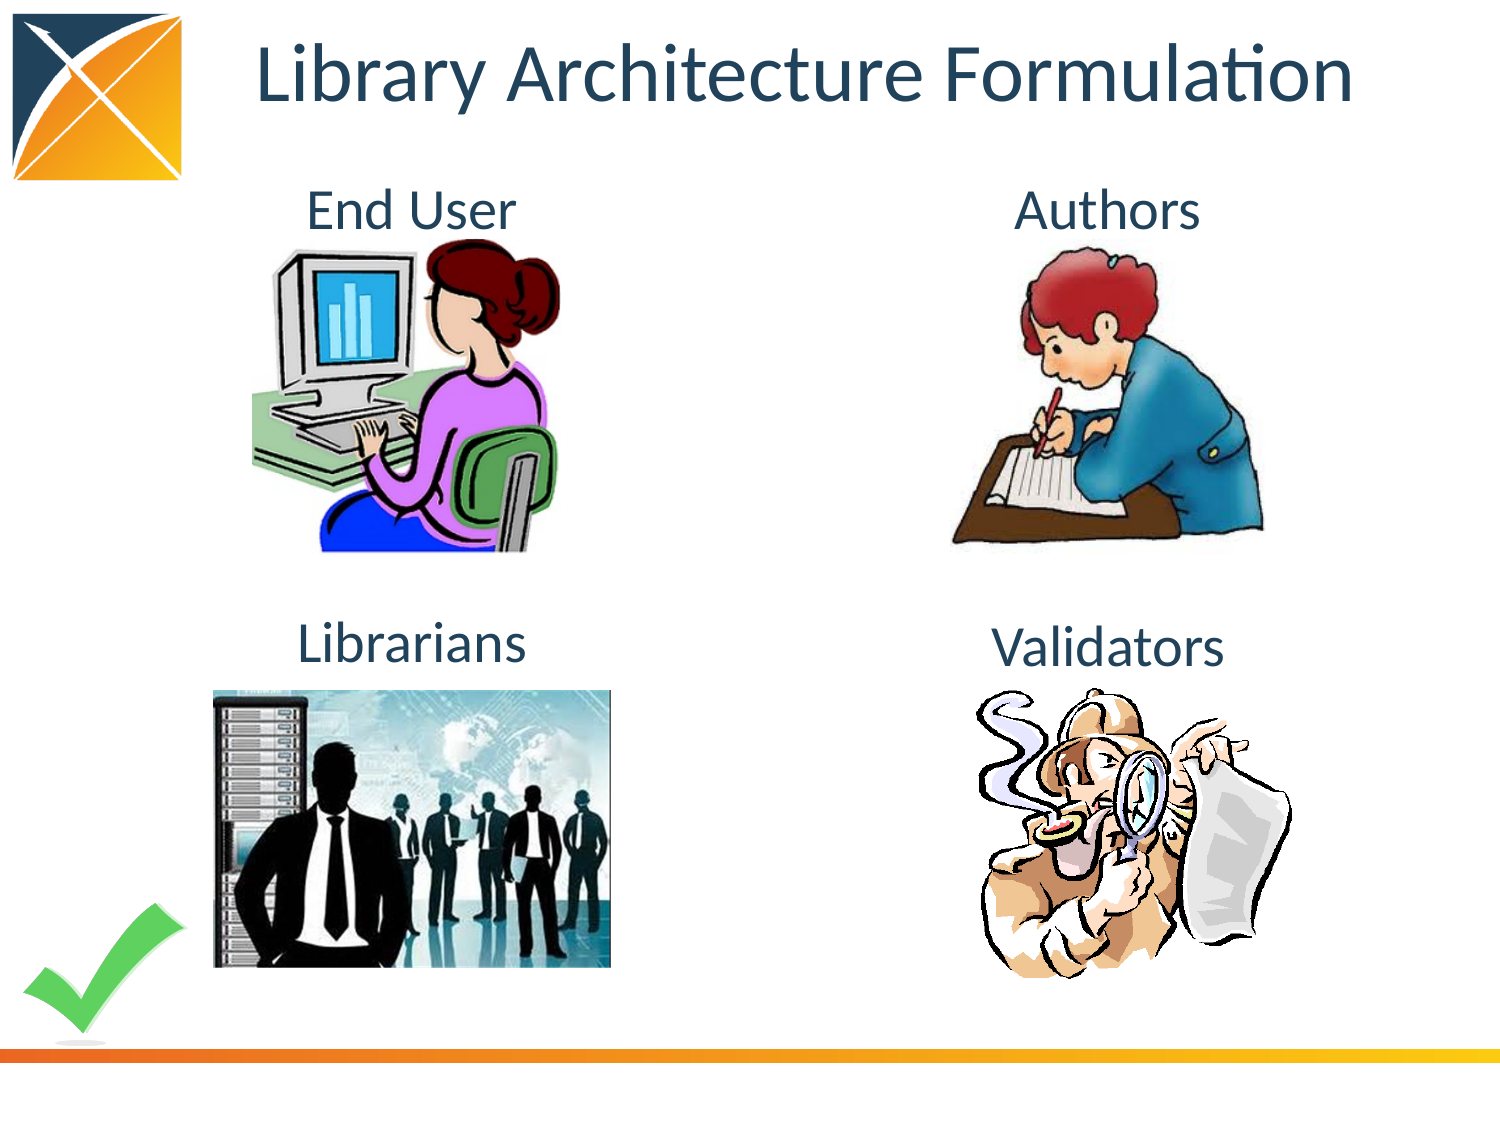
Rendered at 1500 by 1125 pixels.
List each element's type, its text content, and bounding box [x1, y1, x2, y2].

text_box Librarians [191, 570, 633, 709]
picture [975, 686, 1294, 981]
text_box Validators [887, 574, 1329, 712]
picture [0, 0, 191, 200]
title Library Architecture Formulation [187, 0, 1425, 137]
picture [213, 690, 611, 968]
text_box End User [191, 137, 633, 275]
text_box Authors [887, 137, 1329, 275]
picture [252, 237, 561, 555]
picture [950, 238, 1266, 555]
picture [23, 903, 188, 1046]
